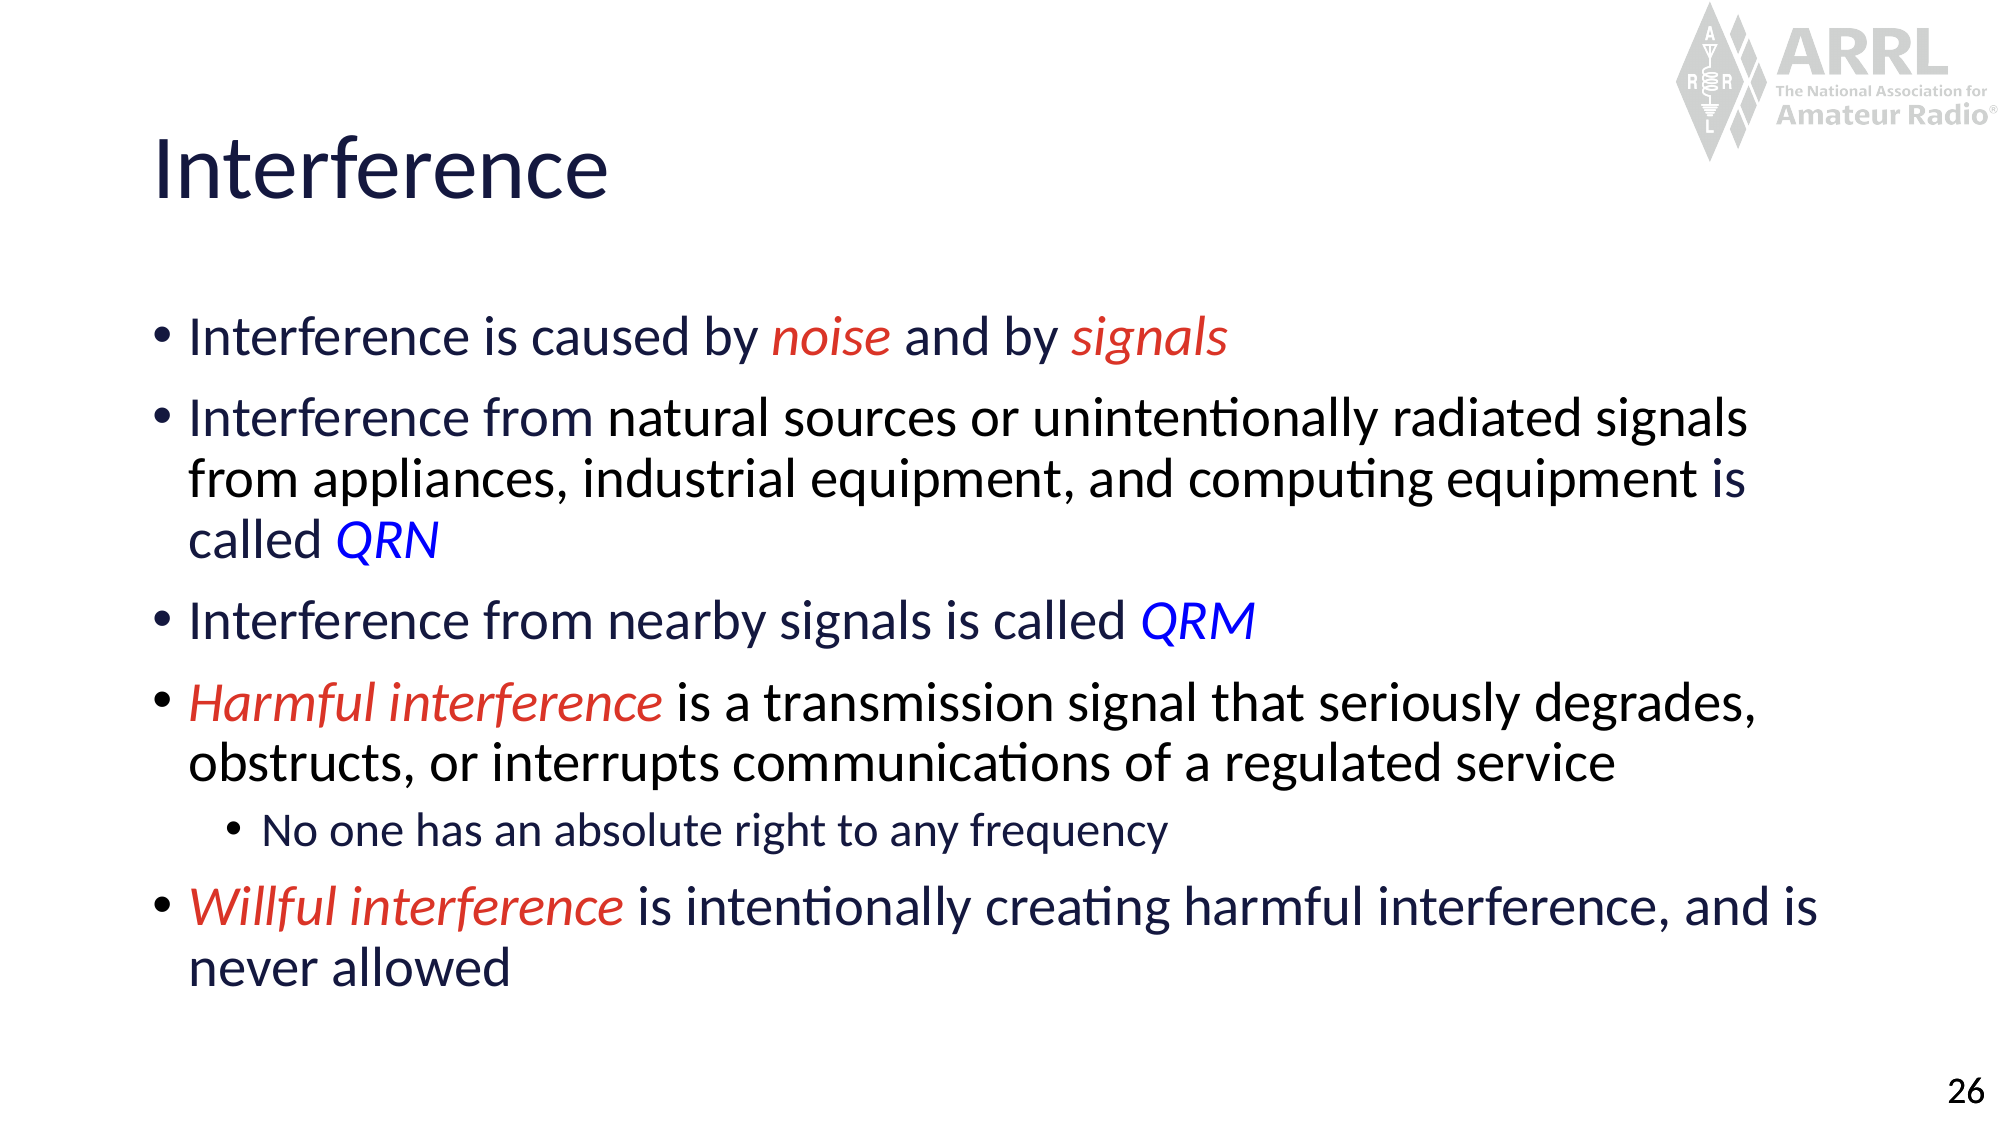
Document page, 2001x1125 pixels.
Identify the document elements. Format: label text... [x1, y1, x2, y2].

title Interference [137, 59, 1863, 278]
list Interference is caused by noise and by signals Interference from natural sources or unintentionally radiated signals from appliances, industrial equipment, and computing equipment is called QRN Interference from nearby signals is called QRM Harmful interference is a transmission signal that seriously degrades, obstructs, or interrupts communications of a regulated service No one has an absolute right to any frequency Willful interference is intentionally creating harmful interference, and is never allowed [137, 299, 1863, 1014]
picture [1674, 0, 2000, 164]
